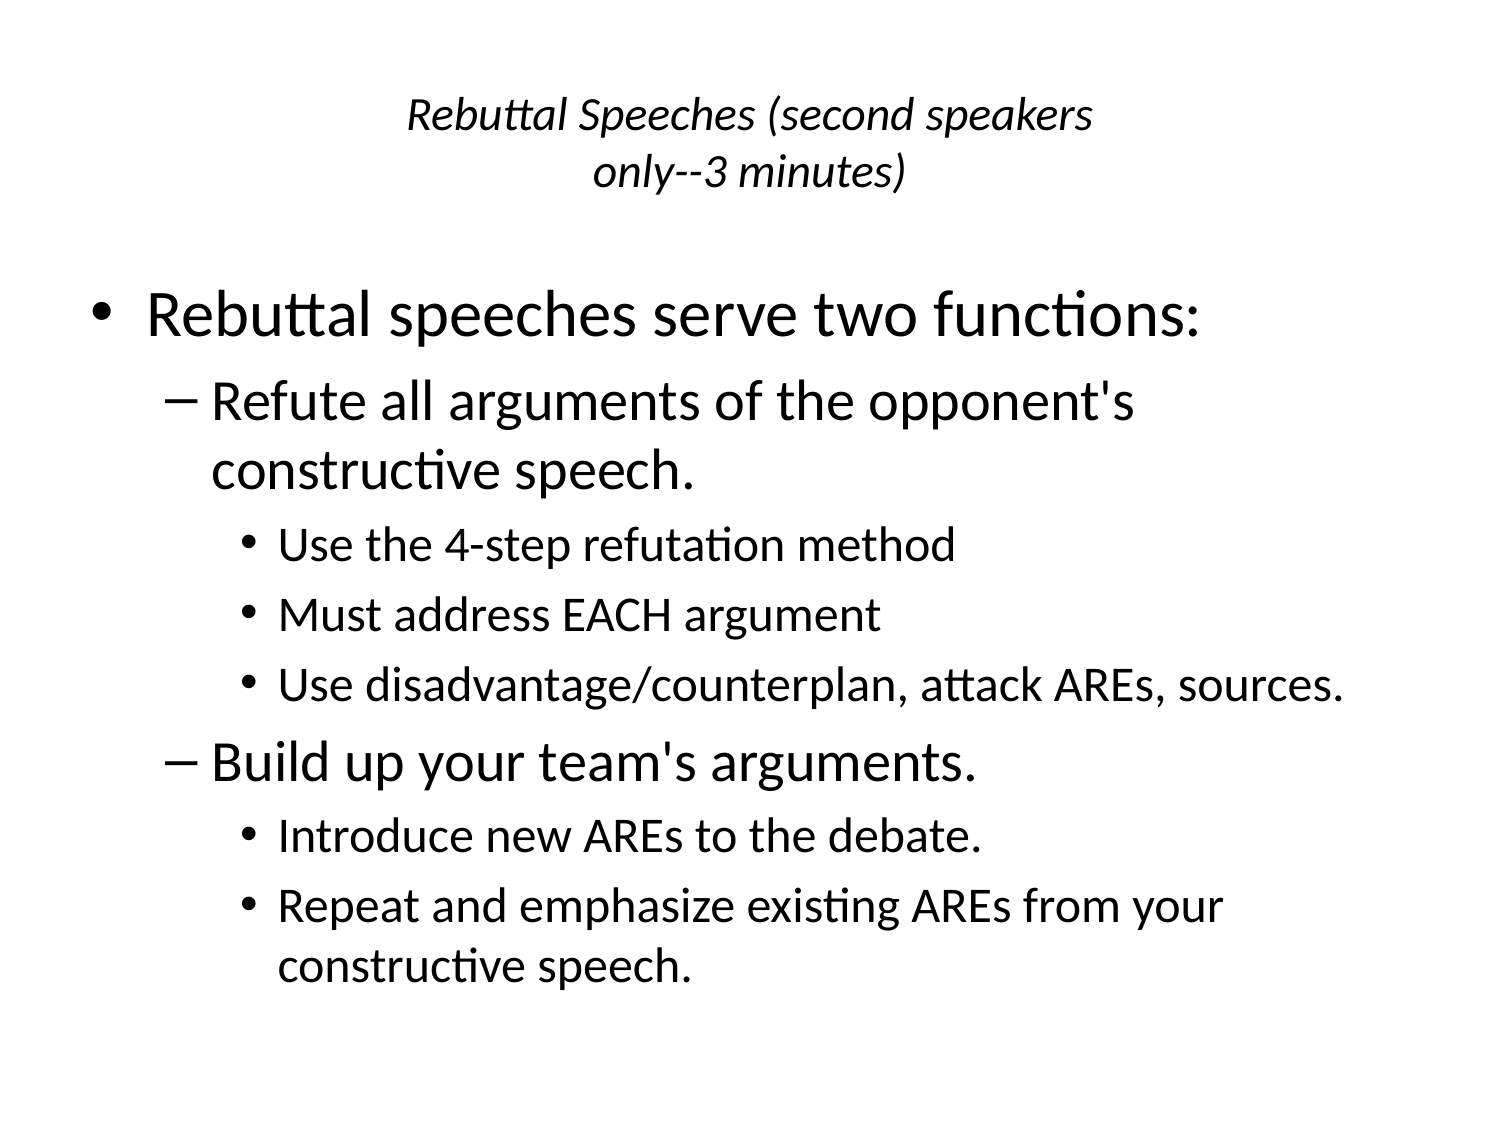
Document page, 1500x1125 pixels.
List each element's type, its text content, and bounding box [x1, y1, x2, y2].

list Rebuttal speeches serve two functions: Refute all arguments of the opponent's constructive speech. Use the 4-step refutation method Must address EACH argument Use disadvantage/counterplan, attack AREs, sources. Build up your team's arguments. Introduce new AREs to the debate. Repeat and emphasize existing AREs from your constructive speech. [75, 262, 1425, 1005]
title Rebuttal Speeches (second speakers only--3 minutes) [75, 75, 1425, 262]
